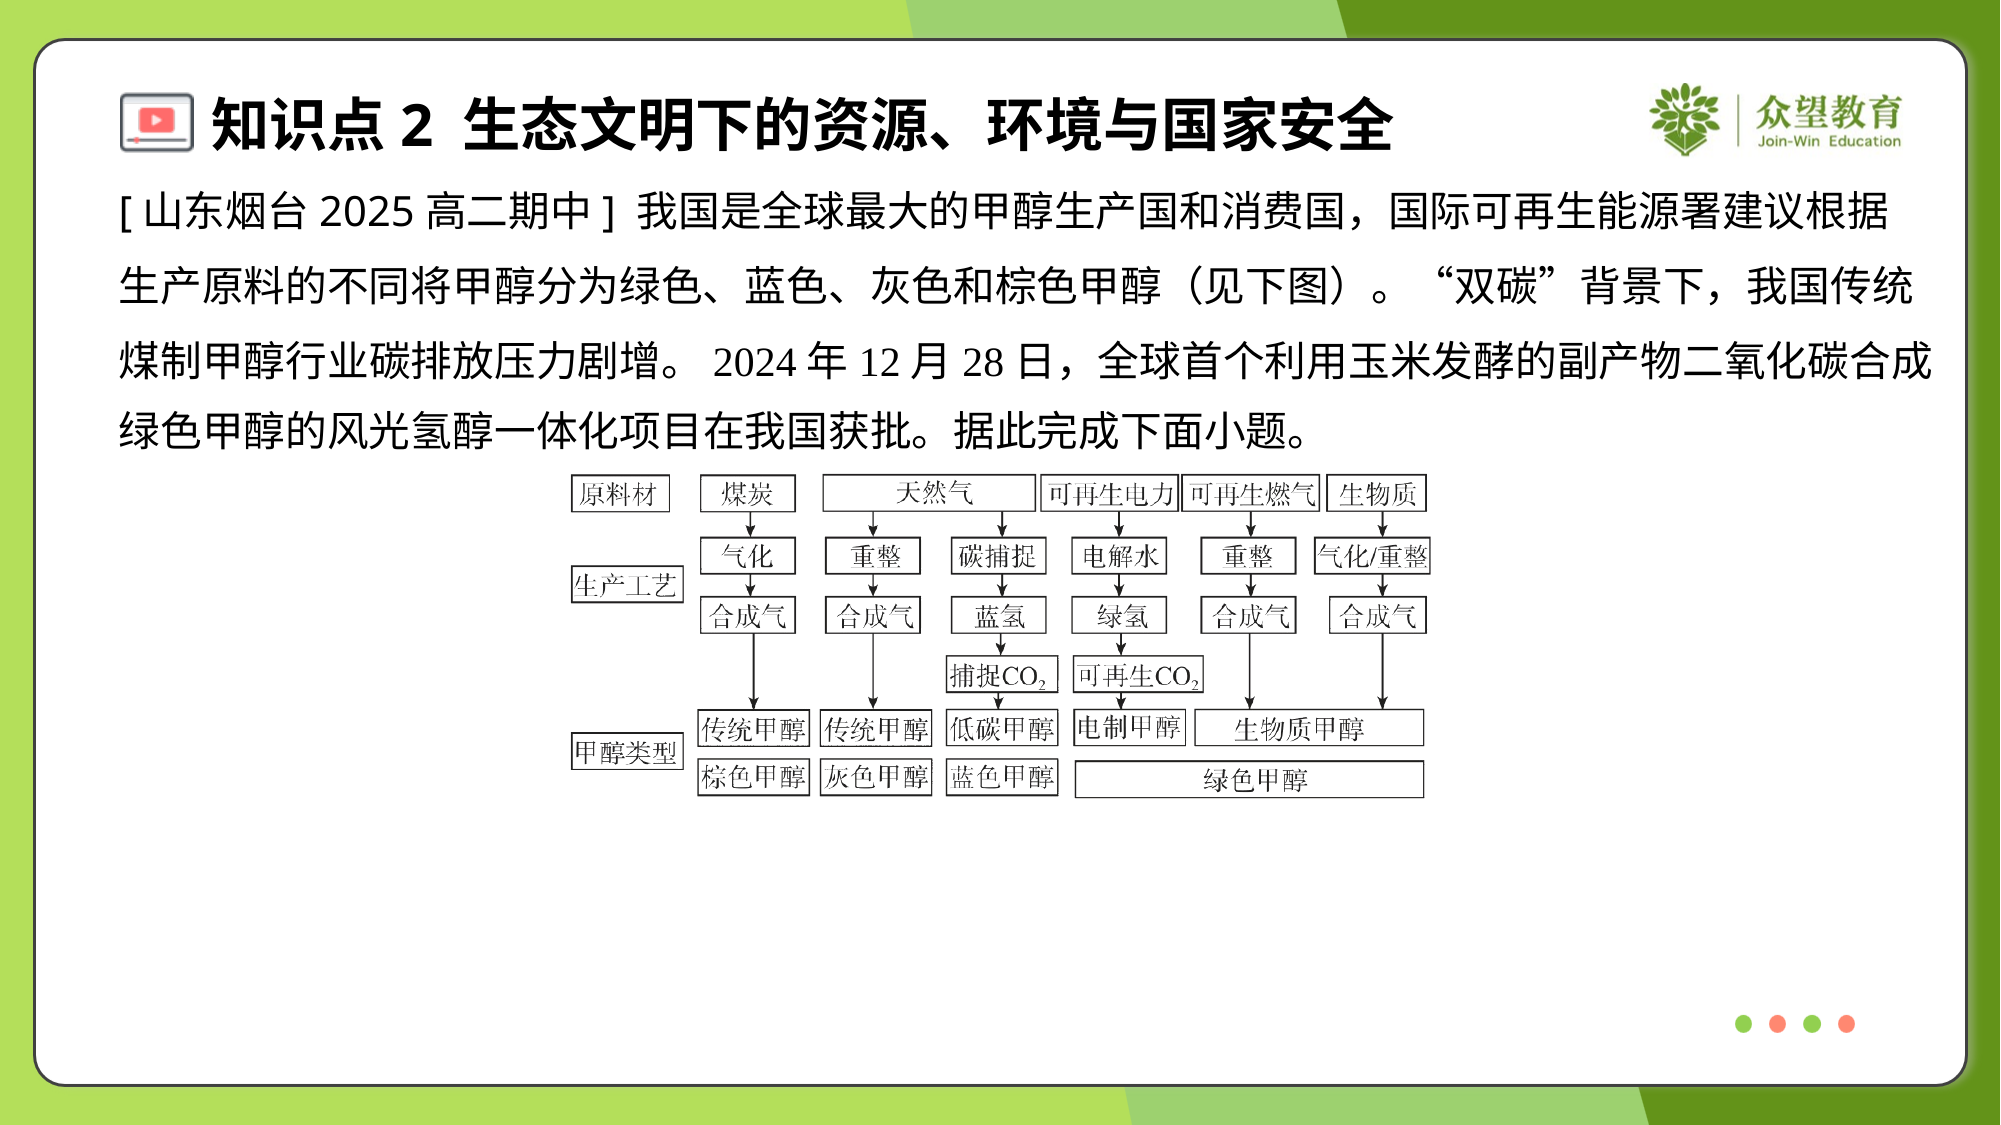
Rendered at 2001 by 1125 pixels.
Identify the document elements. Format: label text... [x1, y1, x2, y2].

picture [0, 0, 2000, 1125]
text_box [山东烟台2025高二期中] 我国是全球最大的甲醇生产国和消费国，国际可再生能源署建议根据 生产原料的不同将甲醇分为绿色、蓝色、灰色和棕色甲醇（见下图）。“双碳”背景下，我国传统 煤制甲醇行业碳排放压力剧增。2024年12月28日，全球首个利用玉米发酵的副产物二氧化碳合成 绿色甲醇的风光氢醇一体化项目在我国获批。据此完成下面小题。 [118, 159, 1883, 448]
